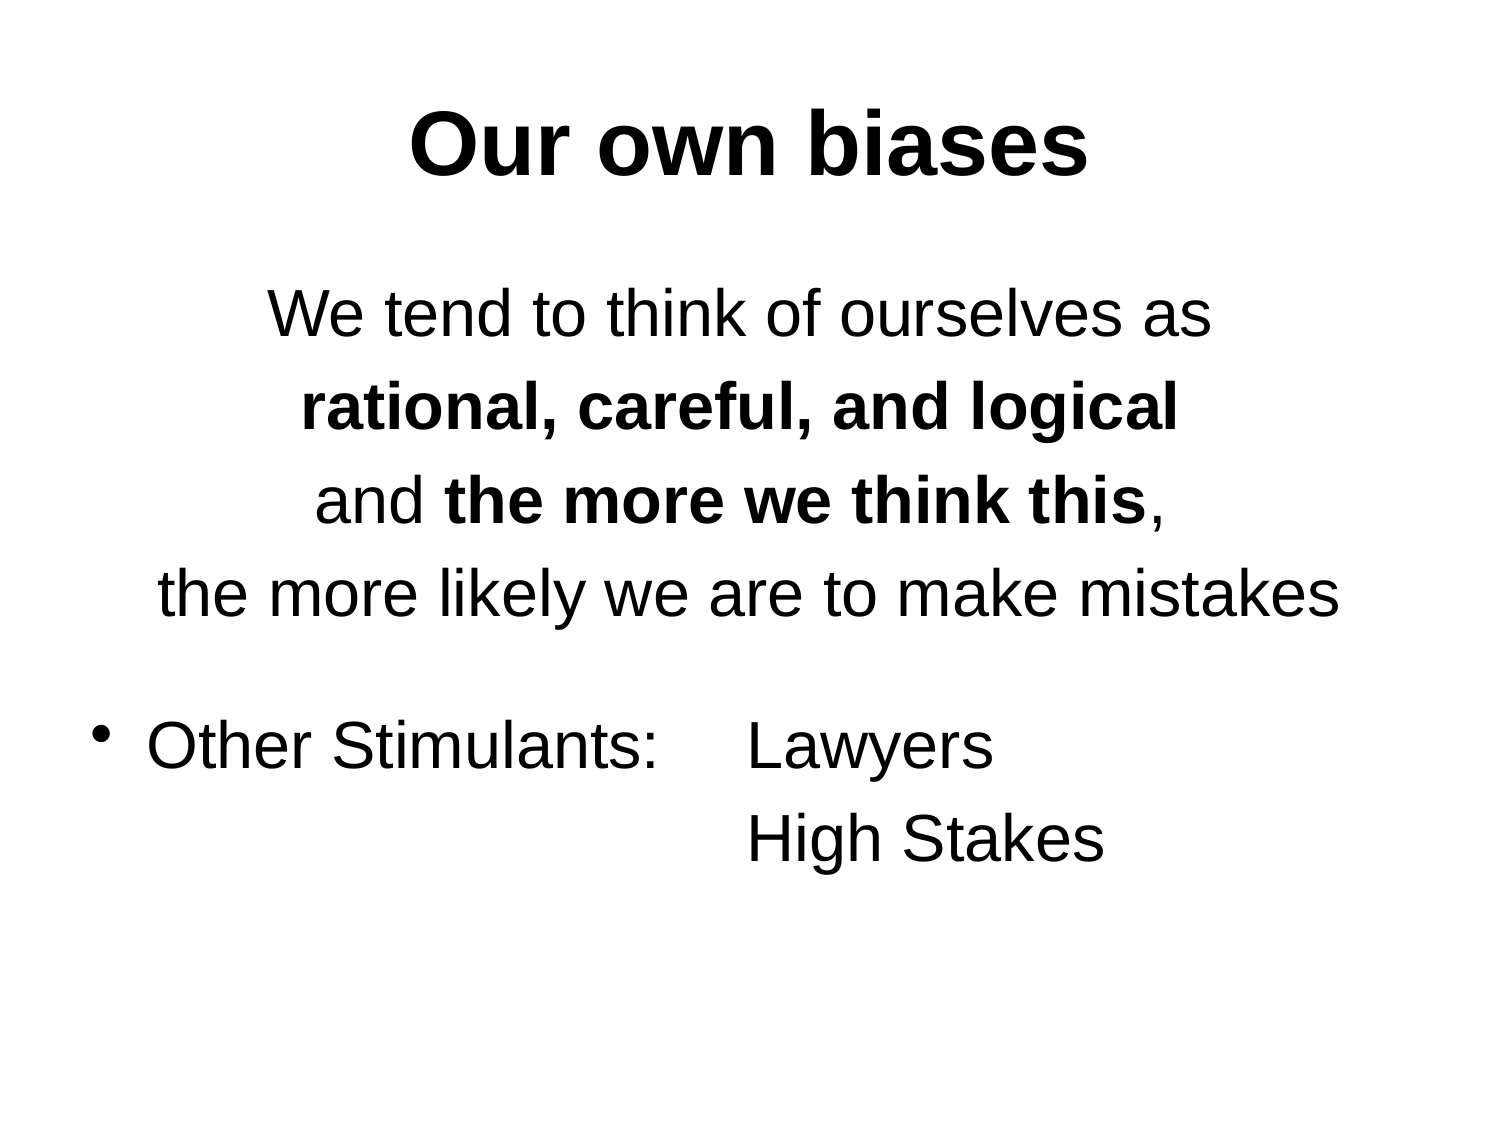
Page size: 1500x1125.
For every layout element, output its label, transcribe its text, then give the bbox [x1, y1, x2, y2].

list We tend to think of ourselves as rational, careful, and logical and the more we think this, the more likely we are to make mistakes Other Stimulants: Lawyers High Stakes [74, 262, 1426, 1006]
title Our own biases [74, 44, 1426, 233]
